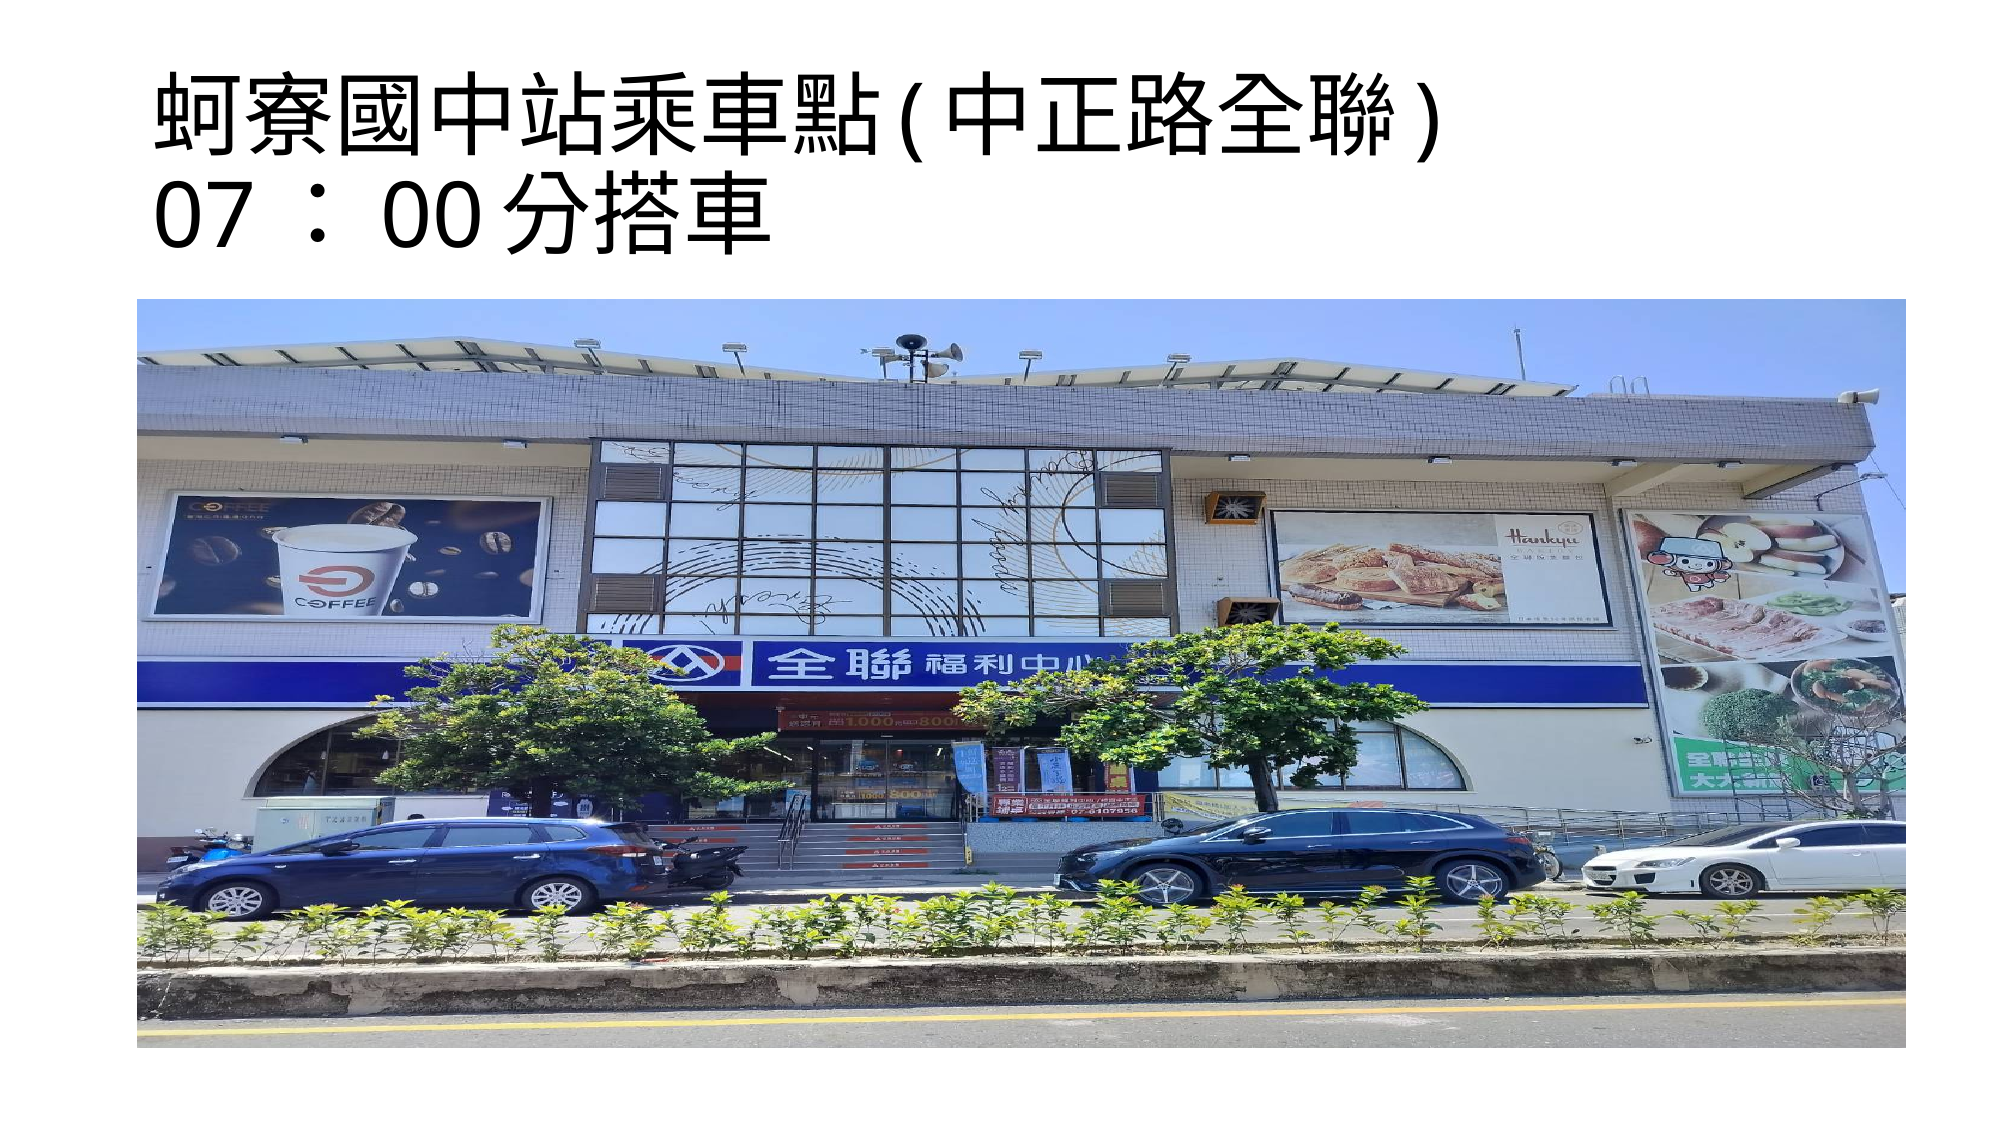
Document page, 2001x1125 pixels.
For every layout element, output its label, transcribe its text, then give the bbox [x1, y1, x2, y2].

title 蚵寮國中站乘車點(中正路全聯) 07：00分搭車 [137, 59, 1863, 278]
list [137, 299, 1906, 1048]
